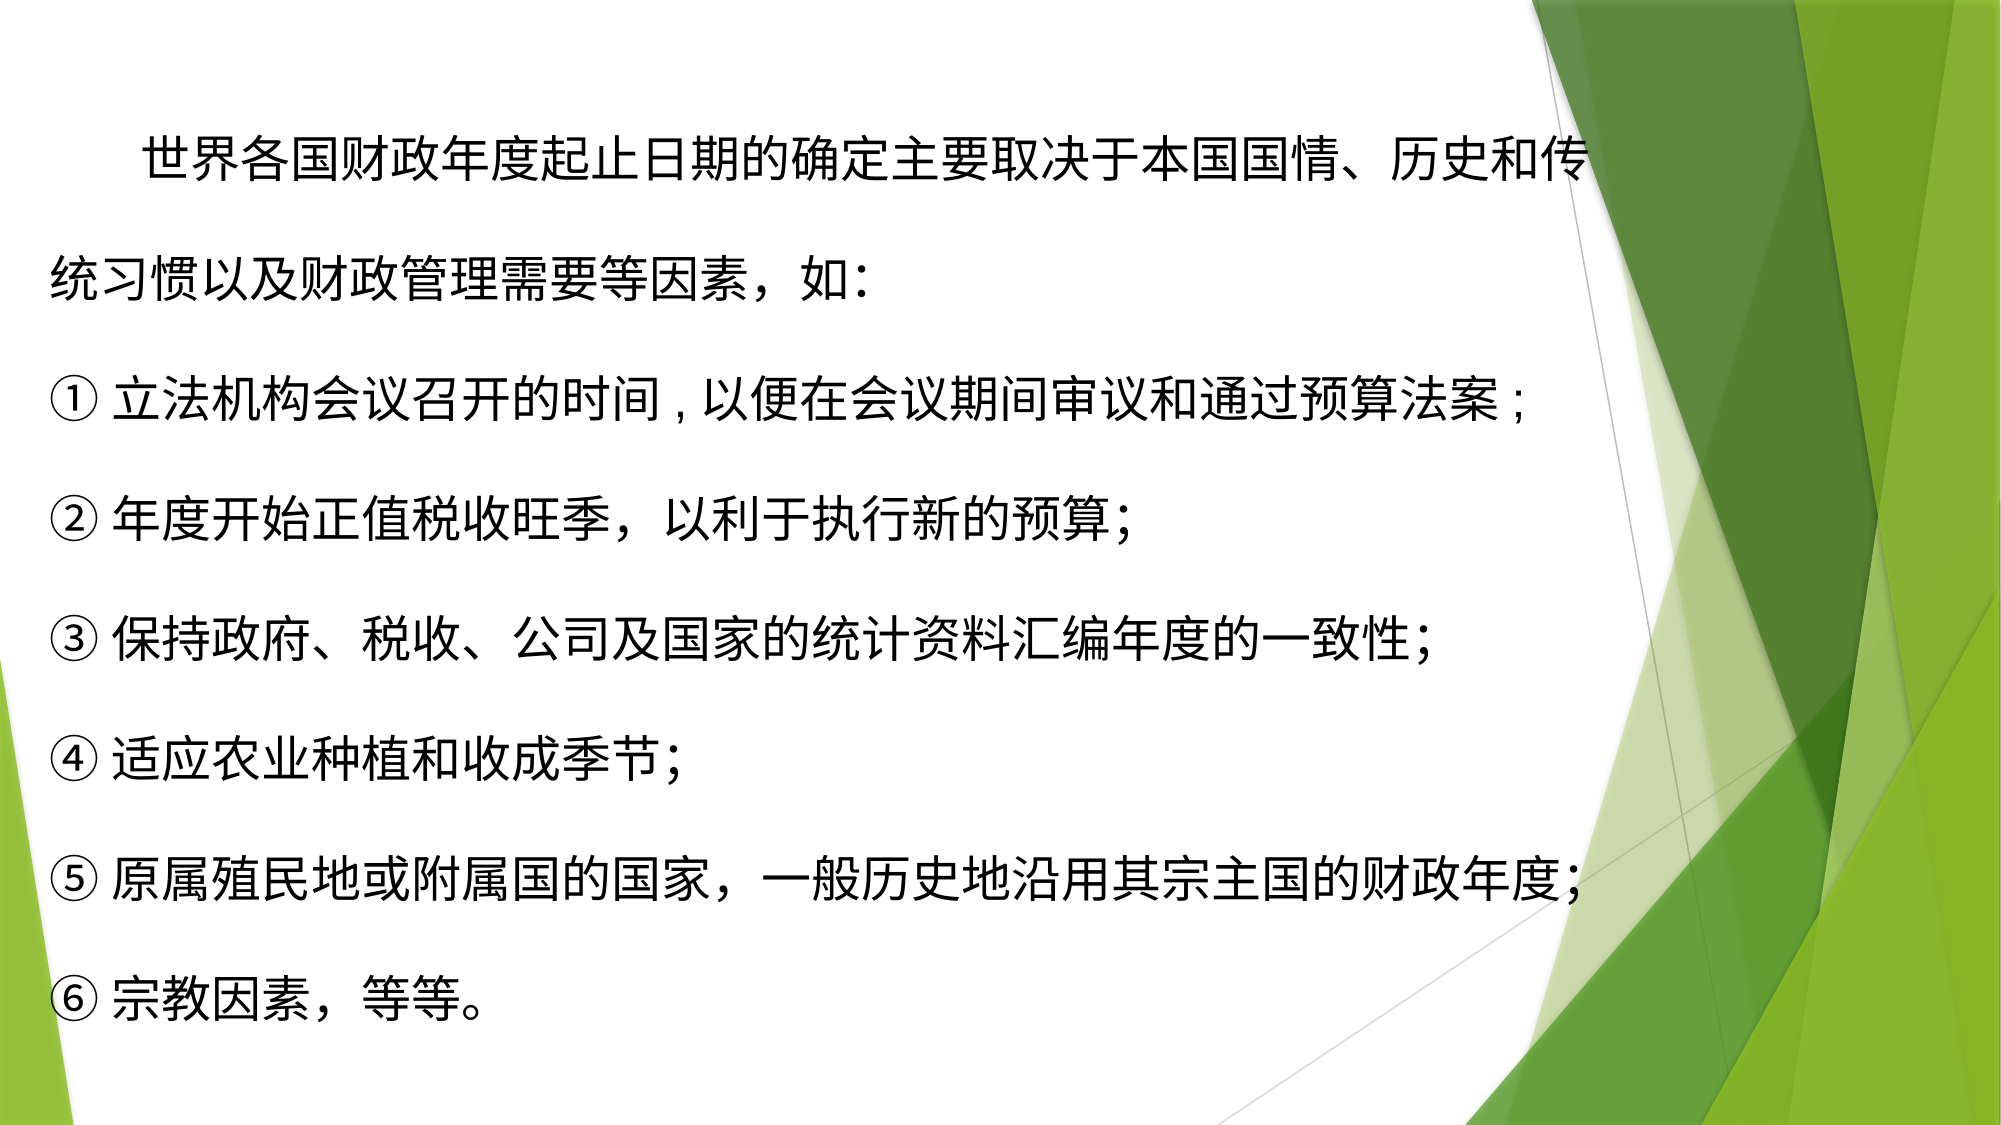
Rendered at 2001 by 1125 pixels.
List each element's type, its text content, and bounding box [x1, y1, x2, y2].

text_box 世界各国财政年度起止日期的确定主要取决于本国国情、历史和传统习惯以及财政管理需要等因素，如： ①立法机构会议召开的时间,以便在会议期间审议和通过预算法案; ②年度开始正值税收旺季，以利于执行新的预算； ③保持政府、税收、公司及国家的统计资料汇编年度的一致性； ④适应农业种植和收成季节； ⑤原属殖民地或附属国的国家，一般历史地沿用其宗主国的财政年度； ⑥宗教因素，等等。 [34, 60, 1616, 1036]
